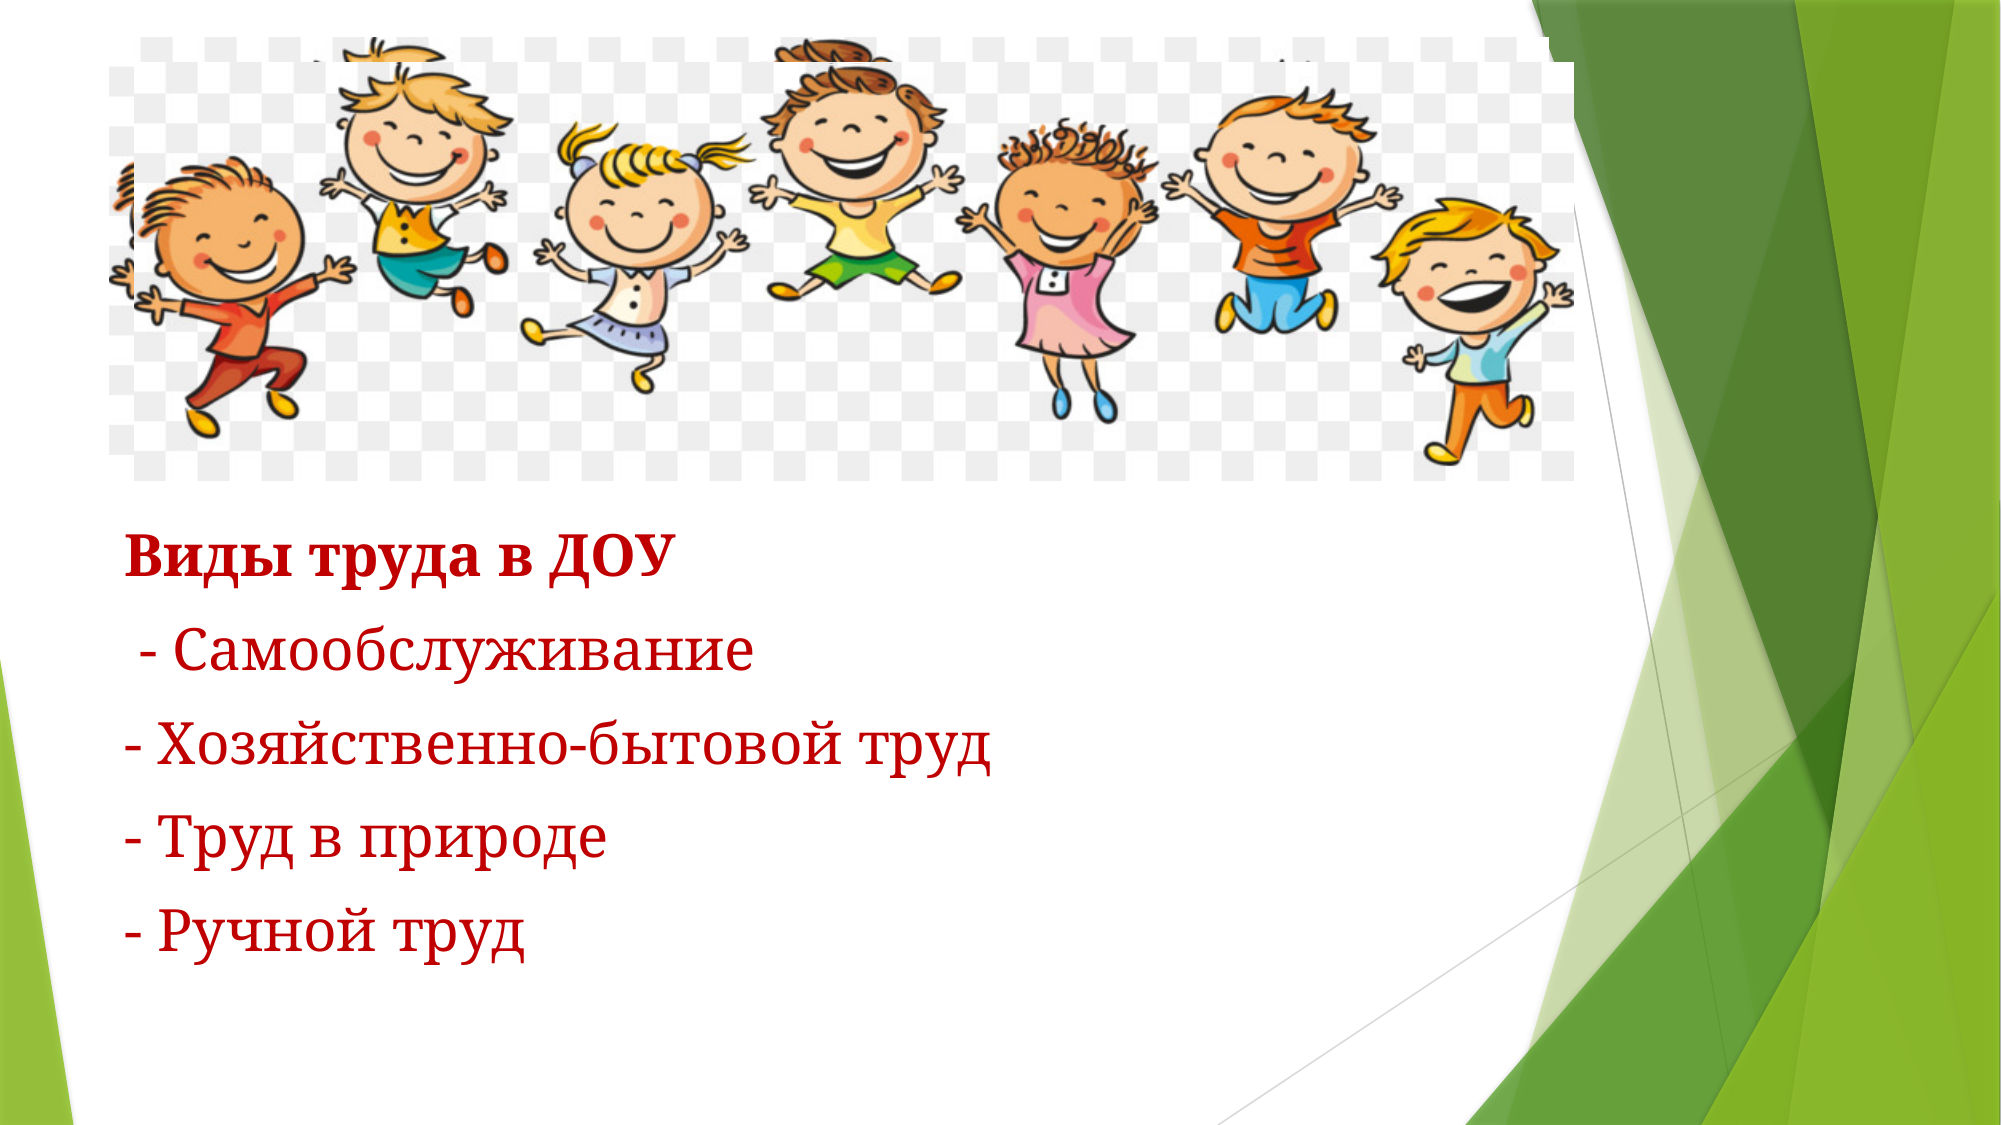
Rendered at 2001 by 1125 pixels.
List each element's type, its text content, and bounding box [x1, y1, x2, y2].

text_box Виды труда в ДОУ - Самообслуживание - Хозяйственно-бытовой труд - Труд в природе - Ручной труд [109, 506, 1500, 971]
picture [109, 37, 1575, 481]
